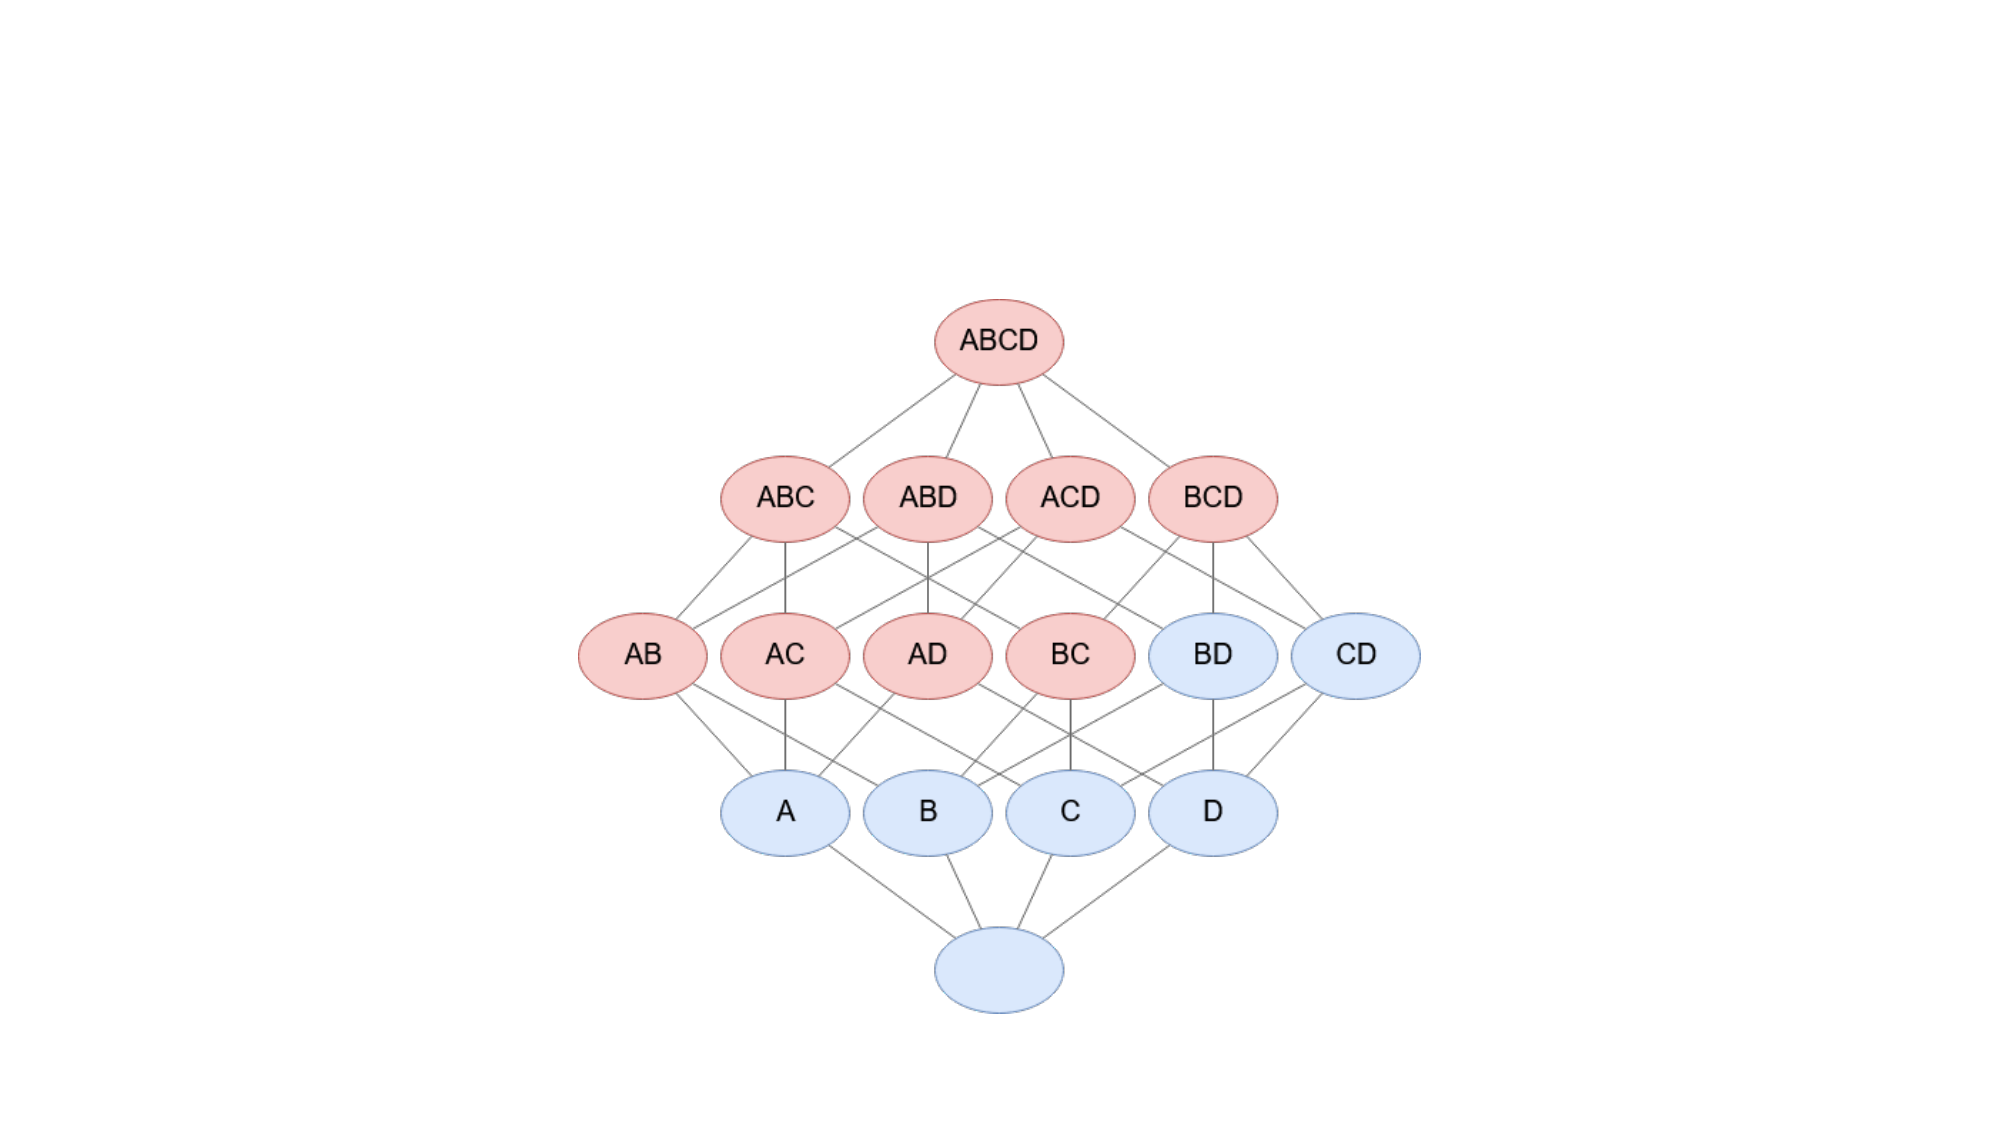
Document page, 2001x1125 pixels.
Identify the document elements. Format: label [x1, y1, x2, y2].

list [578, 299, 1421, 1014]
